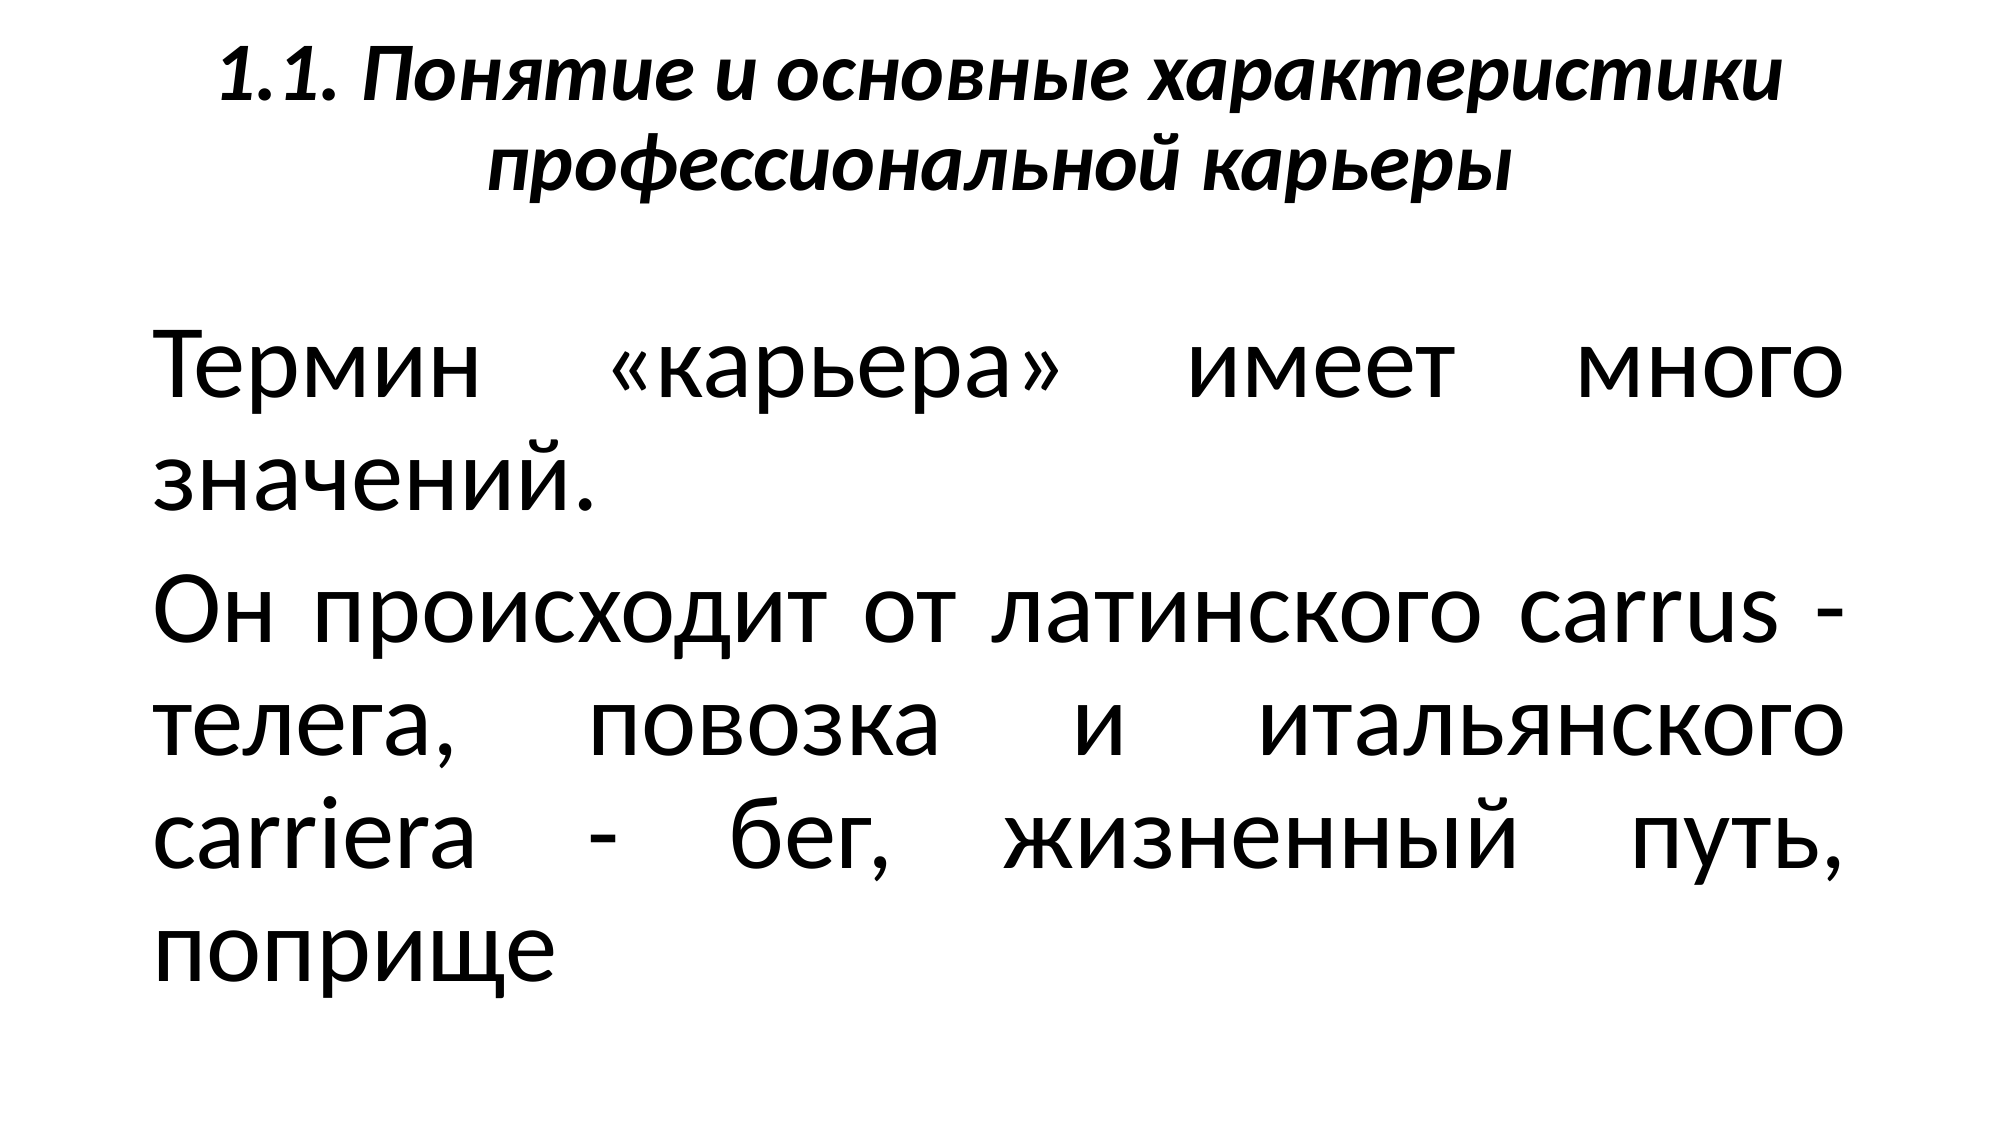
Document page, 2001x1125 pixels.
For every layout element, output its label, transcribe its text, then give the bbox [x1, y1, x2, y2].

list Термин «карьера» имеет много значений. Он происходит от латинского carrus -телега, повозка и итальянского carriera - бег, жизненный путь, поприще [137, 299, 1863, 1014]
title 1.1. Понятие и основные характеристики профессиональной карьеры [137, 59, 1863, 278]
